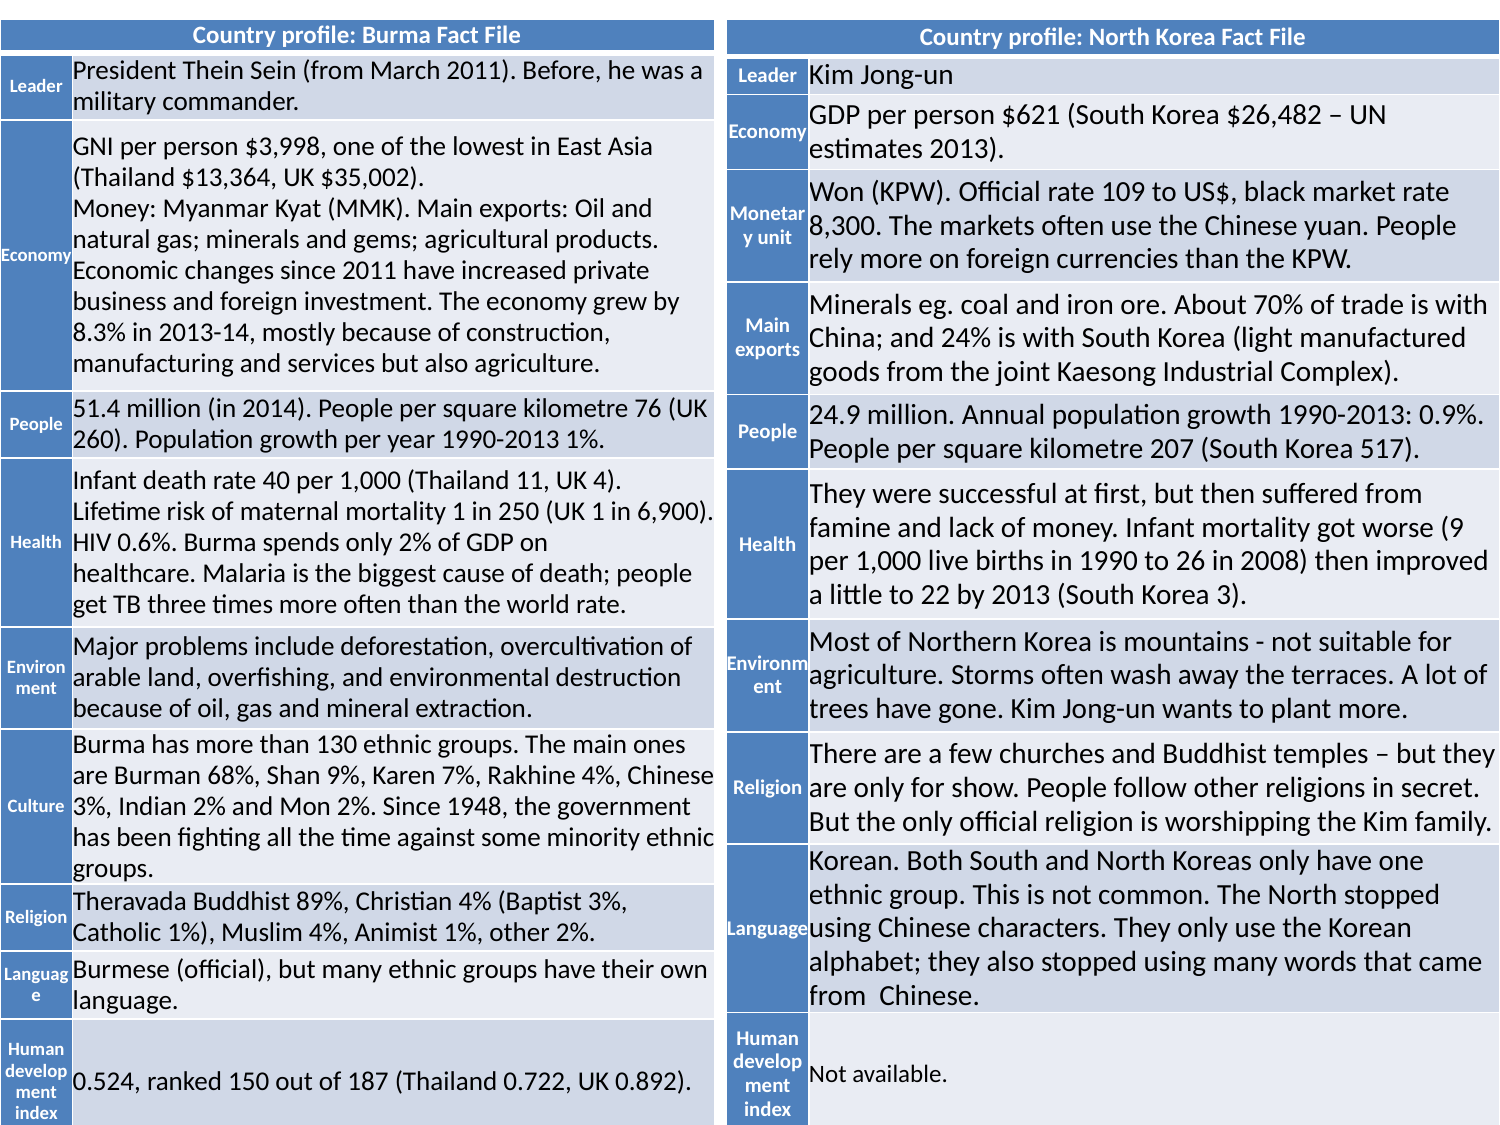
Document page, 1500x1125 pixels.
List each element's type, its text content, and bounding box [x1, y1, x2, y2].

table_cell Theravada Buddhist 89%, Christian 4% (Baptist 3%, Catholic 1%), Muslim 4%, Animist 1%, other 2%. [73, 885, 714, 950]
table_header Country profile: Burma Fact File [1, 20, 714, 50]
table_cell Human development index [727, 1013, 808, 1125]
table_cell Language [1, 952, 72, 1018]
table_cell Monetary unit [727, 170, 808, 281]
table_cell GNI per person $3,998, one of the lowest in East Asia (Thailand $13,364, UK $35,002). Money: Myanmar Kyat (MMK). Main exports: Oil and natural gas; minerals and gems; agricultural products. Economic changes since 2011 have increased private business and foreign investment. The economy grew by 8.3% in 2013-14, mostly because of construction, manufacturing and services but also agriculture. [73, 121, 714, 390]
table_cell 0.524, ranked 150 out of 187 (Thailand 0.722, UK 0.892). [73, 1020, 714, 1125]
table_cell Won (KPW). Official rate 109 to US$, black market rate 8,300. The markets often use the Chinese yuan. People rely more on foreign currencies than the KPW. [810, 170, 1499, 281]
table_cell Language [727, 845, 808, 1012]
table_cell GDP per person $621 (South Korea $26,482 – UN estimates 2013). [810, 95, 1499, 169]
table_cell Leader [1, 56, 72, 119]
table_cell Leader [727, 59, 808, 94]
table_cell There are a few churches and Buddhist temples – but they are only for show. People follow other religions in secret. But the only official religion is worshipping the Kim family. [810, 733, 1499, 843]
table_cell Major problems include deforestation, overcultivation of arable land, overfishing, and environmental destruction because of oil, gas and mineral extraction. [73, 628, 714, 728]
table_cell 51.4 million (in 2014). People per square kilometre 76 (UK 260). Population growth per year 1990-2013 1%. [73, 392, 714, 457]
table_cell People [727, 395, 808, 468]
table_cell Infant death rate 40 per 1,000 (Thailand 11, UK 4). Lifetime risk of maternal mortality 1 in 250 (UK 1 in 6,900). HIV 0.6%. Burma spends only 2% of GDP on healthcare. Malaria is the biggest cause of death; people get TB three times more often than the world rate. [73, 459, 714, 626]
table_header Country profile: North Korea Fact File [727, 20, 1499, 54]
table_cell Religion [1, 885, 72, 950]
table_cell Environment [1, 628, 72, 728]
table_cell Economy [727, 95, 808, 169]
table_cell Main exports [727, 283, 808, 394]
table_cell Culture [1, 730, 72, 883]
table_cell Human development index [1, 1020, 72, 1125]
table_cell Religion [727, 733, 808, 843]
table_cell People [1, 392, 72, 457]
table_cell Minerals eg. coal and iron ore. About 70% of trade is with China; and 24% is with South Korea (light manufactured goods from the joint Kaesong Industrial Complex). [810, 283, 1499, 394]
table_cell They were successful at first, but then suffered from famine and lack of money. Infant mortality got worse (9 per 1,000 live births in 1990 to 26 in 2008) then improved a little to 22 by 2013 (South Korea 3). [810, 470, 1499, 618]
table_cell 24.9 million. Annual population growth 1990-2013: 0.9%. People per square kilometre 207 (South Korea 517). [810, 395, 1499, 468]
table_cell President Thein Sein (from March 2011). Before, he was a military commander. [73, 56, 714, 119]
table_cell Burma has more than 130 ethnic groups. The main ones are Burman 68%, Shan 9%, Karen 7%, Rakhine 4%, Chinese 3%, Indian 2% and Mon 2%. Since 1948, the government has been fighting all the time against some minority ethnic groups. [73, 730, 714, 883]
table_cell Health [1, 459, 72, 626]
table_cell Environment [727, 620, 808, 731]
table_cell Health [727, 470, 808, 618]
table_cell Most of Northern Korea is mountains - not suitable for agriculture. Storms often wash away the terraces. A lot of trees have gone. Kim Jong-un wants to plant more. [810, 620, 1499, 731]
table_cell Burmese (official), but many ethnic groups have their own language. [73, 952, 714, 1018]
table_cell Kim Jong-un [810, 59, 1499, 94]
table_cell Korean. Both South and North Koreas only have one ethnic group. This is not common. The North stopped using Chinese characters. They only use the Korean alphabet; they also stopped using many words that came from Chinese. [810, 845, 1499, 1012]
table_cell Not available. [810, 1013, 1499, 1125]
table_cell Economy [1, 121, 72, 390]
